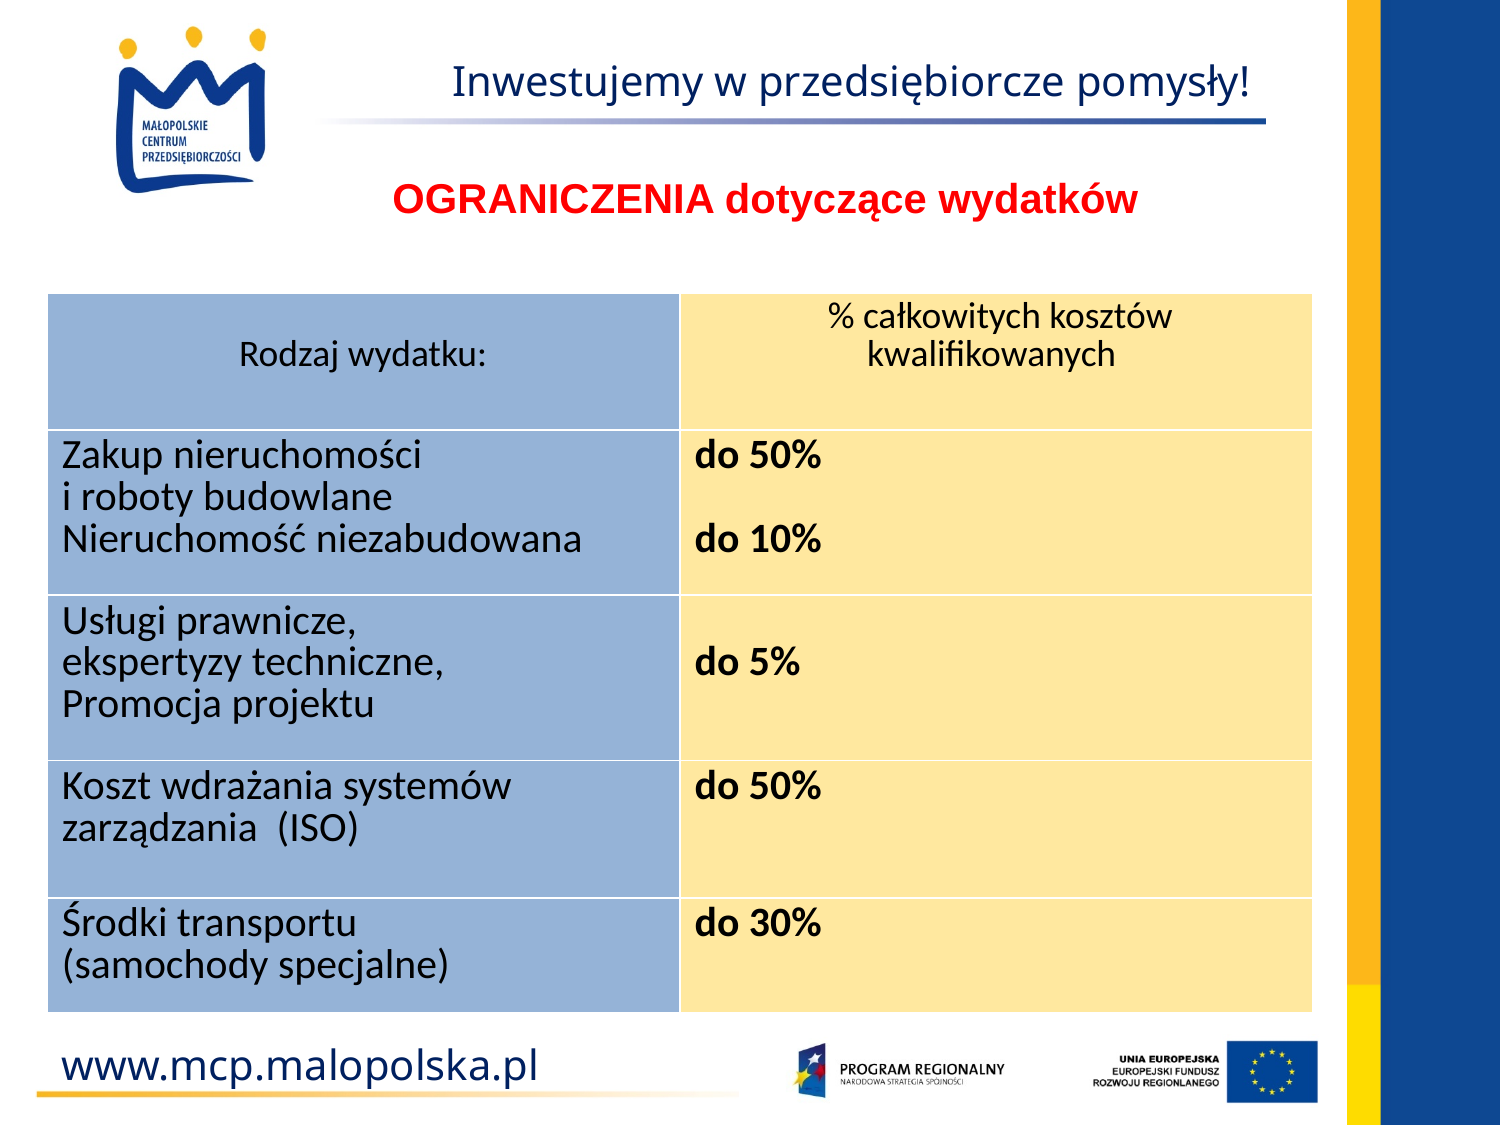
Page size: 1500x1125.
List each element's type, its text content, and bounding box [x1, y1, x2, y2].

table_cell Zakup nieruchomości i roboty budowlane Nieruchomość niezabudowana [48, 431, 679, 594]
table_cell do 5% [681, 596, 1312, 760]
picture [1077, 1034, 1325, 1108]
picture [763, 1015, 1032, 1125]
table_cell Usługi prawnicze, ekspertyzy techniczne, Promocja projektu [48, 596, 679, 760]
text_box Inwestujemy w przedsiębiorcze pomysły! [304, 46, 1266, 105]
text_box OGRANICZENIA dotyczące wydatków [377, 164, 1154, 229]
table_cell do 50% do 10% [681, 431, 1312, 594]
table_cell Środki transportu (samochody specjalne) [48, 899, 679, 1012]
picture [1347, 0, 1500, 1125]
table_header Rodzaj wydatku: [48, 294, 679, 429]
table_header % całkowitych kosztów kwalifikowanych [681, 294, 1312, 429]
picture [105, 23, 1266, 197]
text_box www.mcp.malopolska.pl [46, 1031, 758, 1097]
table_cell do 30% [681, 899, 1312, 1012]
table_cell Koszt wdrażania systemów zarządzania (ISO) [48, 761, 679, 897]
table_cell do 50% [681, 761, 1312, 897]
picture [34, 1089, 739, 1099]
